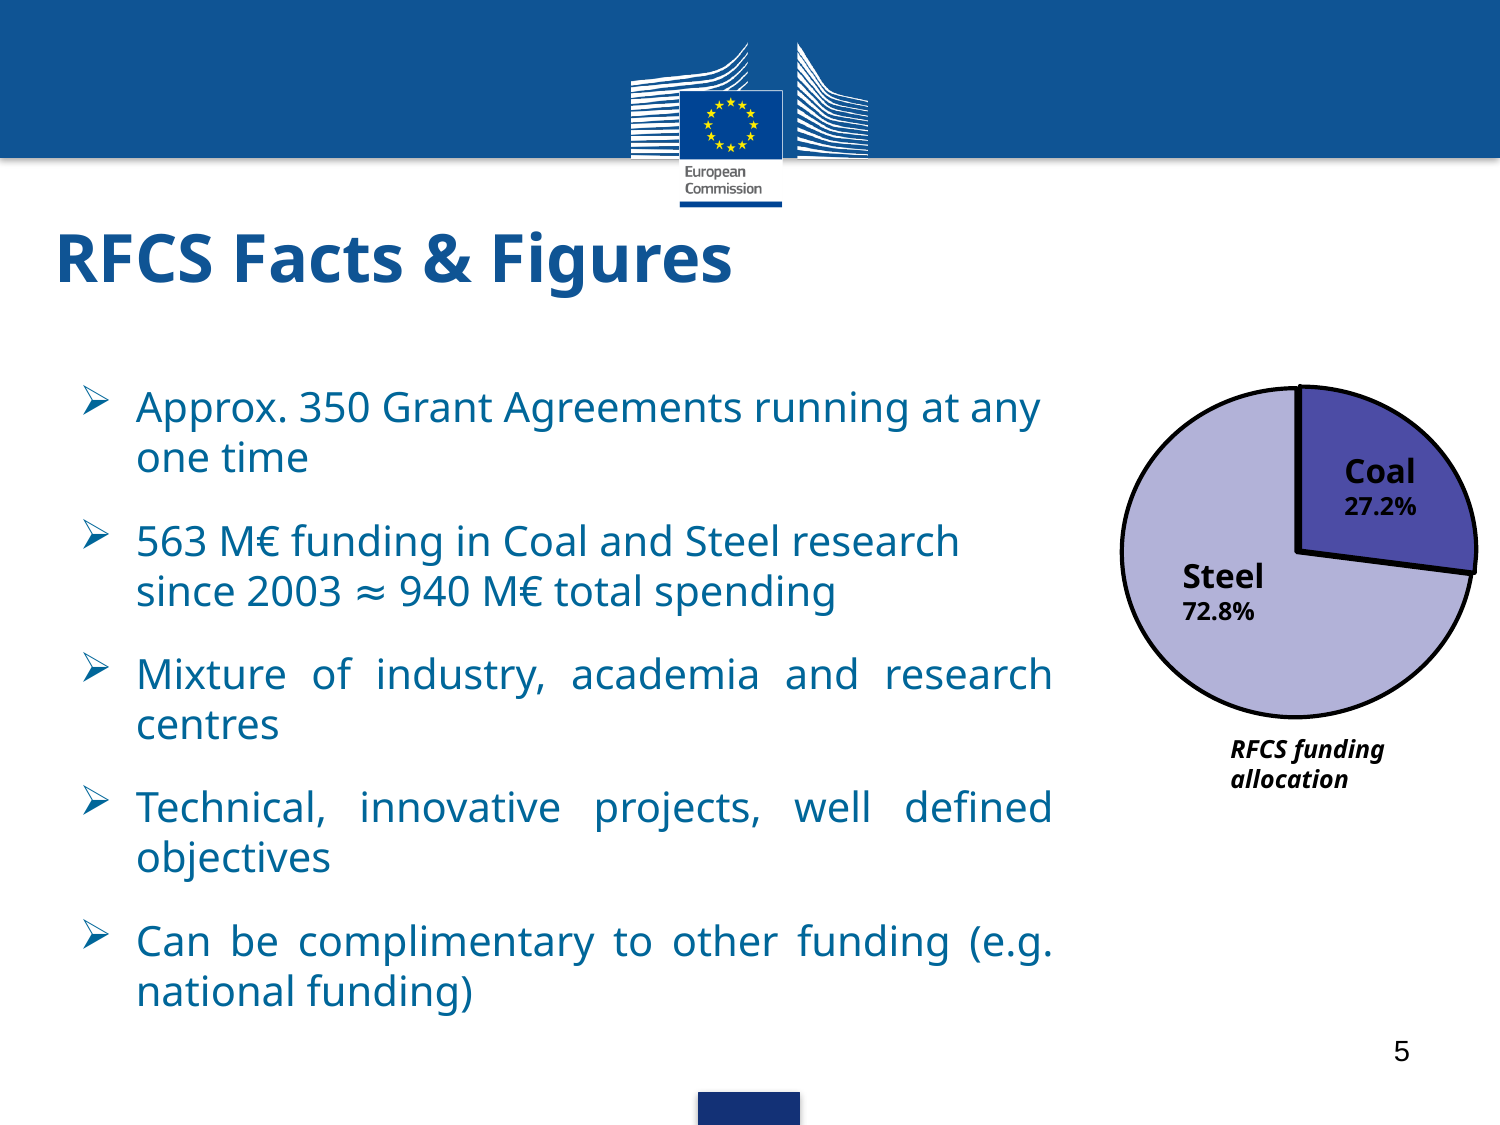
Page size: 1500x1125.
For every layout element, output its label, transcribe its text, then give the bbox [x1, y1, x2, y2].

text_box Approx. 350 Grant Agreements running at any one time 563 M€ funding in Coal and Steel research since 2003 ≈ 940 M€ total spending Mixture of industry, academia and research centres Technical, innovative projects, well defined objectives Can be complimentary to other funding (e.g. national funding) [64, 373, 1069, 1125]
text_box RFCS Facts & Figures [40, 207, 1413, 303]
text_box Steel 72.8% [1167, 548, 1280, 633]
text_box [1121, 388, 1472, 718]
text_box Coal 27.2% [1329, 442, 1432, 528]
text_box [1299, 386, 1477, 573]
slide_number 5 [1074, 1024, 1426, 1103]
picture [631, 42, 868, 207]
text_box RFCS funding allocation [1215, 726, 1471, 801]
